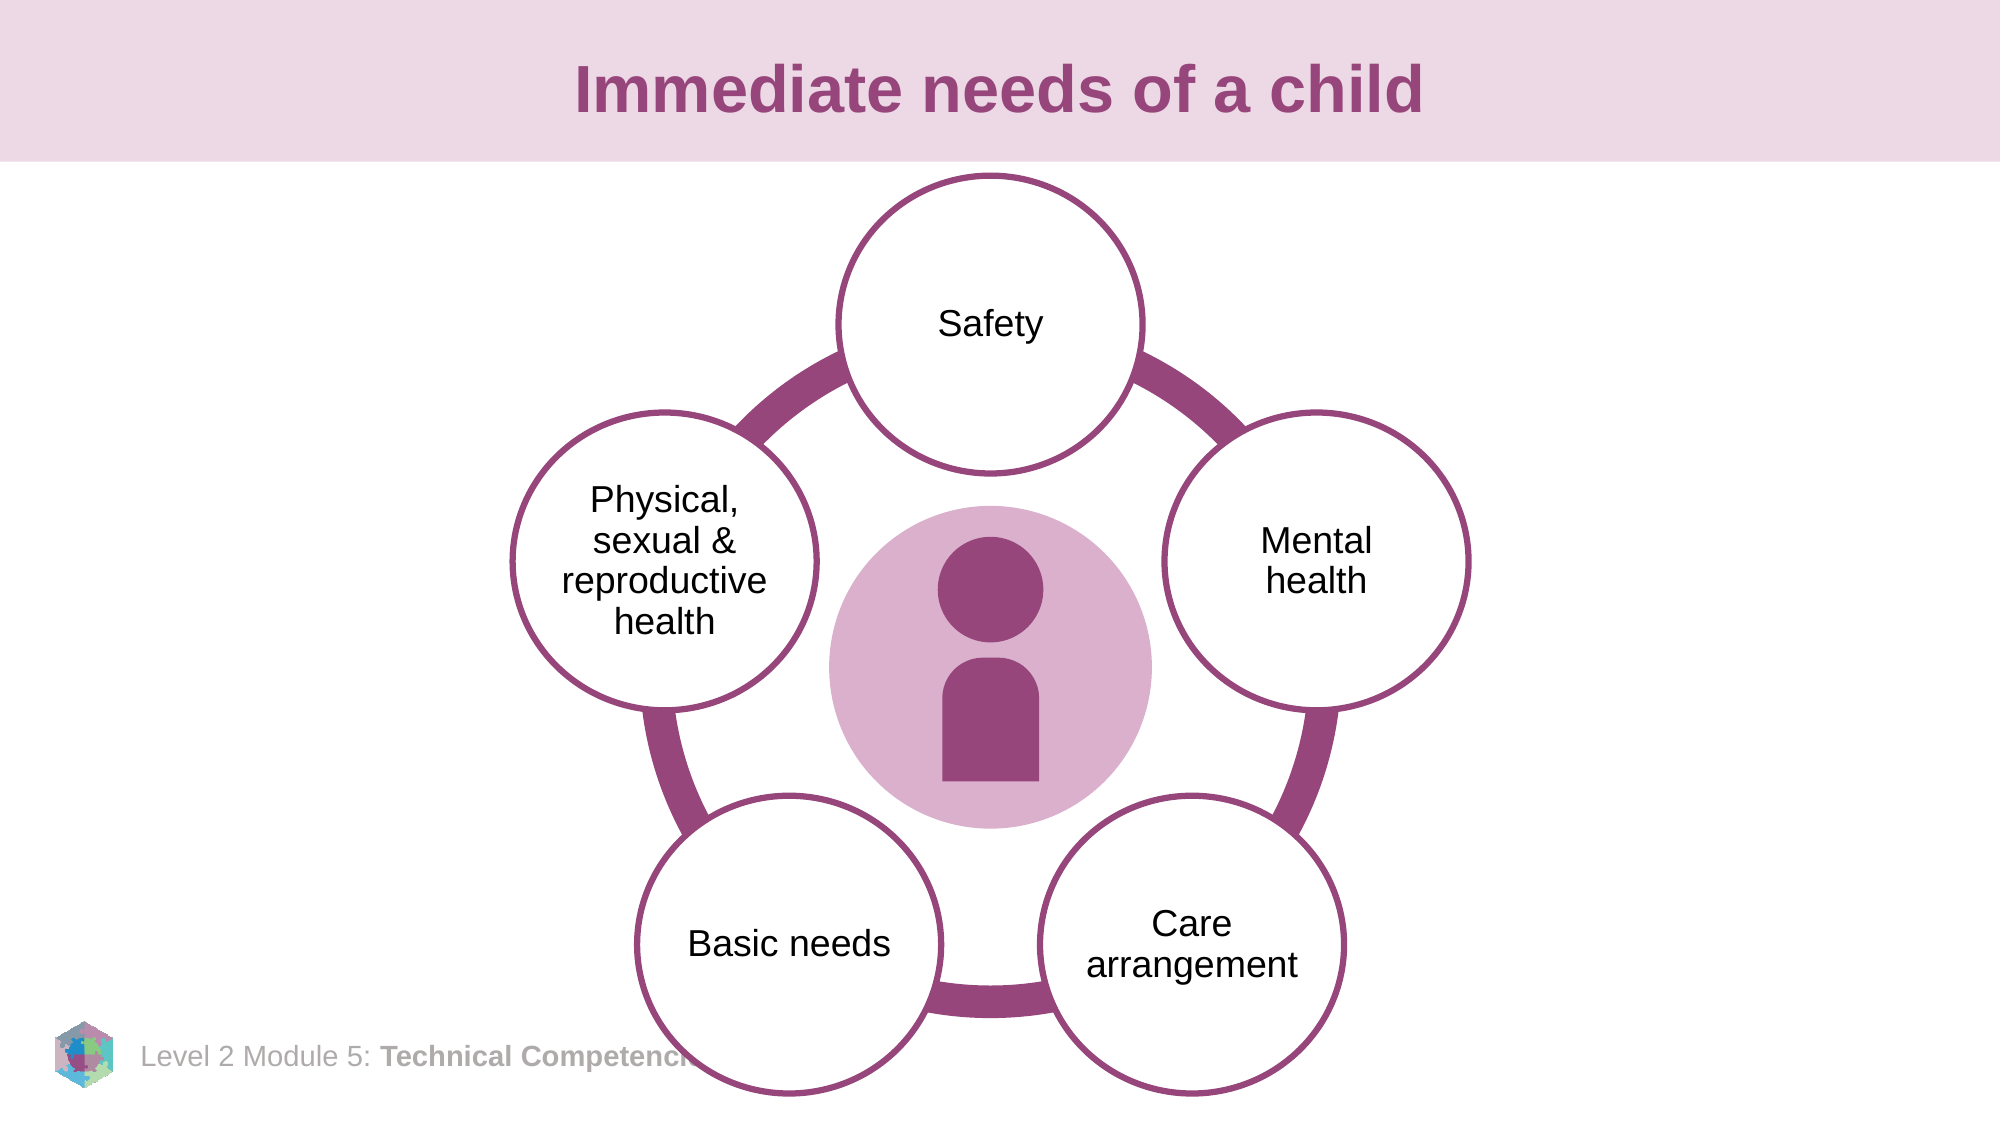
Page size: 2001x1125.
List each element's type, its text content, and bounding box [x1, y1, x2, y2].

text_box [372, 208, 1609, 1061]
title Immediate needs of a child [137, 19, 1863, 163]
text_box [937, 536, 1044, 782]
picture [55, 1021, 113, 1088]
